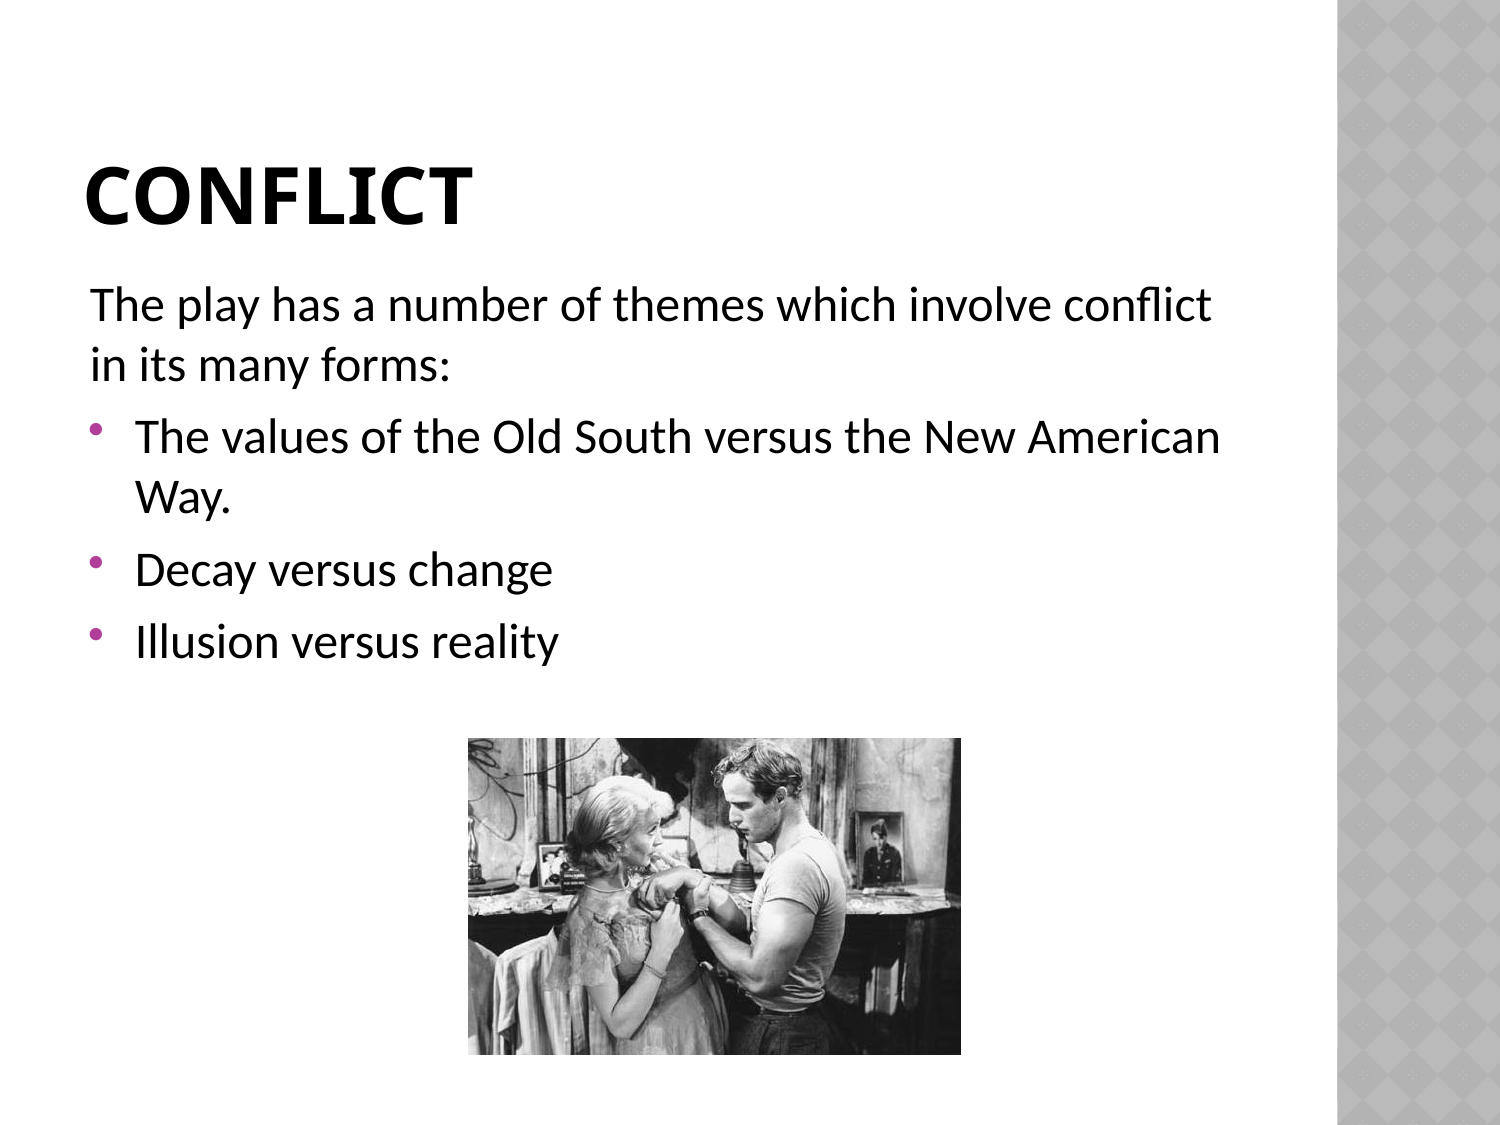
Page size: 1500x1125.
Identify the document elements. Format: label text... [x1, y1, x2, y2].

title Conflict [75, 52, 1263, 240]
list The play has a number of themes which involve conflict in its many forms: The values of the Old South versus the New American Way. Decay versus change Illusion versus reality [75, 264, 1263, 1059]
picture [468, 737, 962, 1056]
